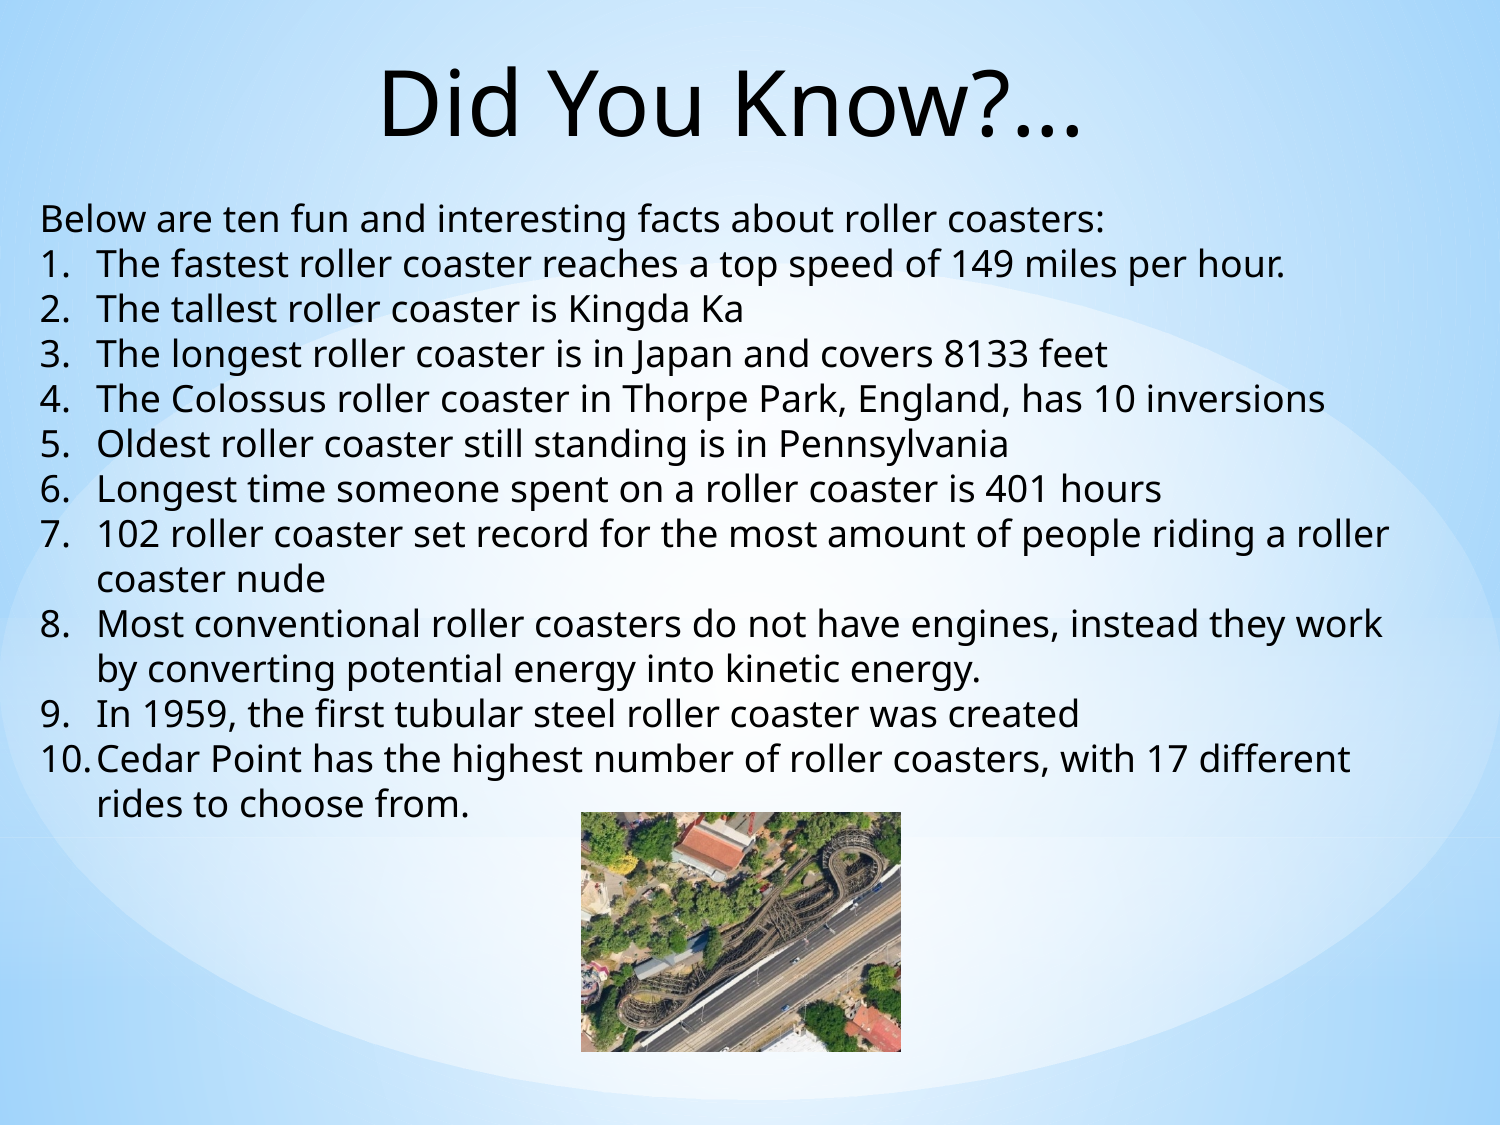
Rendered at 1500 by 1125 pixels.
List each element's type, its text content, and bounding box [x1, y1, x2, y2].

picture [581, 812, 901, 1052]
text_box Below are ten fun and interesting facts about roller coasters: The fastest roller coaster reaches a top speed of 149 miles per hour. The tallest roller coaster is Kingda Ka The longest roller coaster is in Japan and covers 8133 feet The Colossus roller coaster in Thorpe Park, England, has 10 inversions Oldest roller coaster still standing is in Pennsylvania Longest time someone spent on a roller coaster is 401 hours 102 roller coaster set record for the most amount of people riding a roller coaster nude Most conventional roller coasters do not have engines, instead they work by converting potential energy into kinetic energy. In 1959, the first tubular steel roller coaster was created Cedar Point has the highest number of roller coasters, with 17 different rides to choose from. [24, 187, 1438, 1125]
text_box Did You Know?... [24, 37, 1438, 163]
